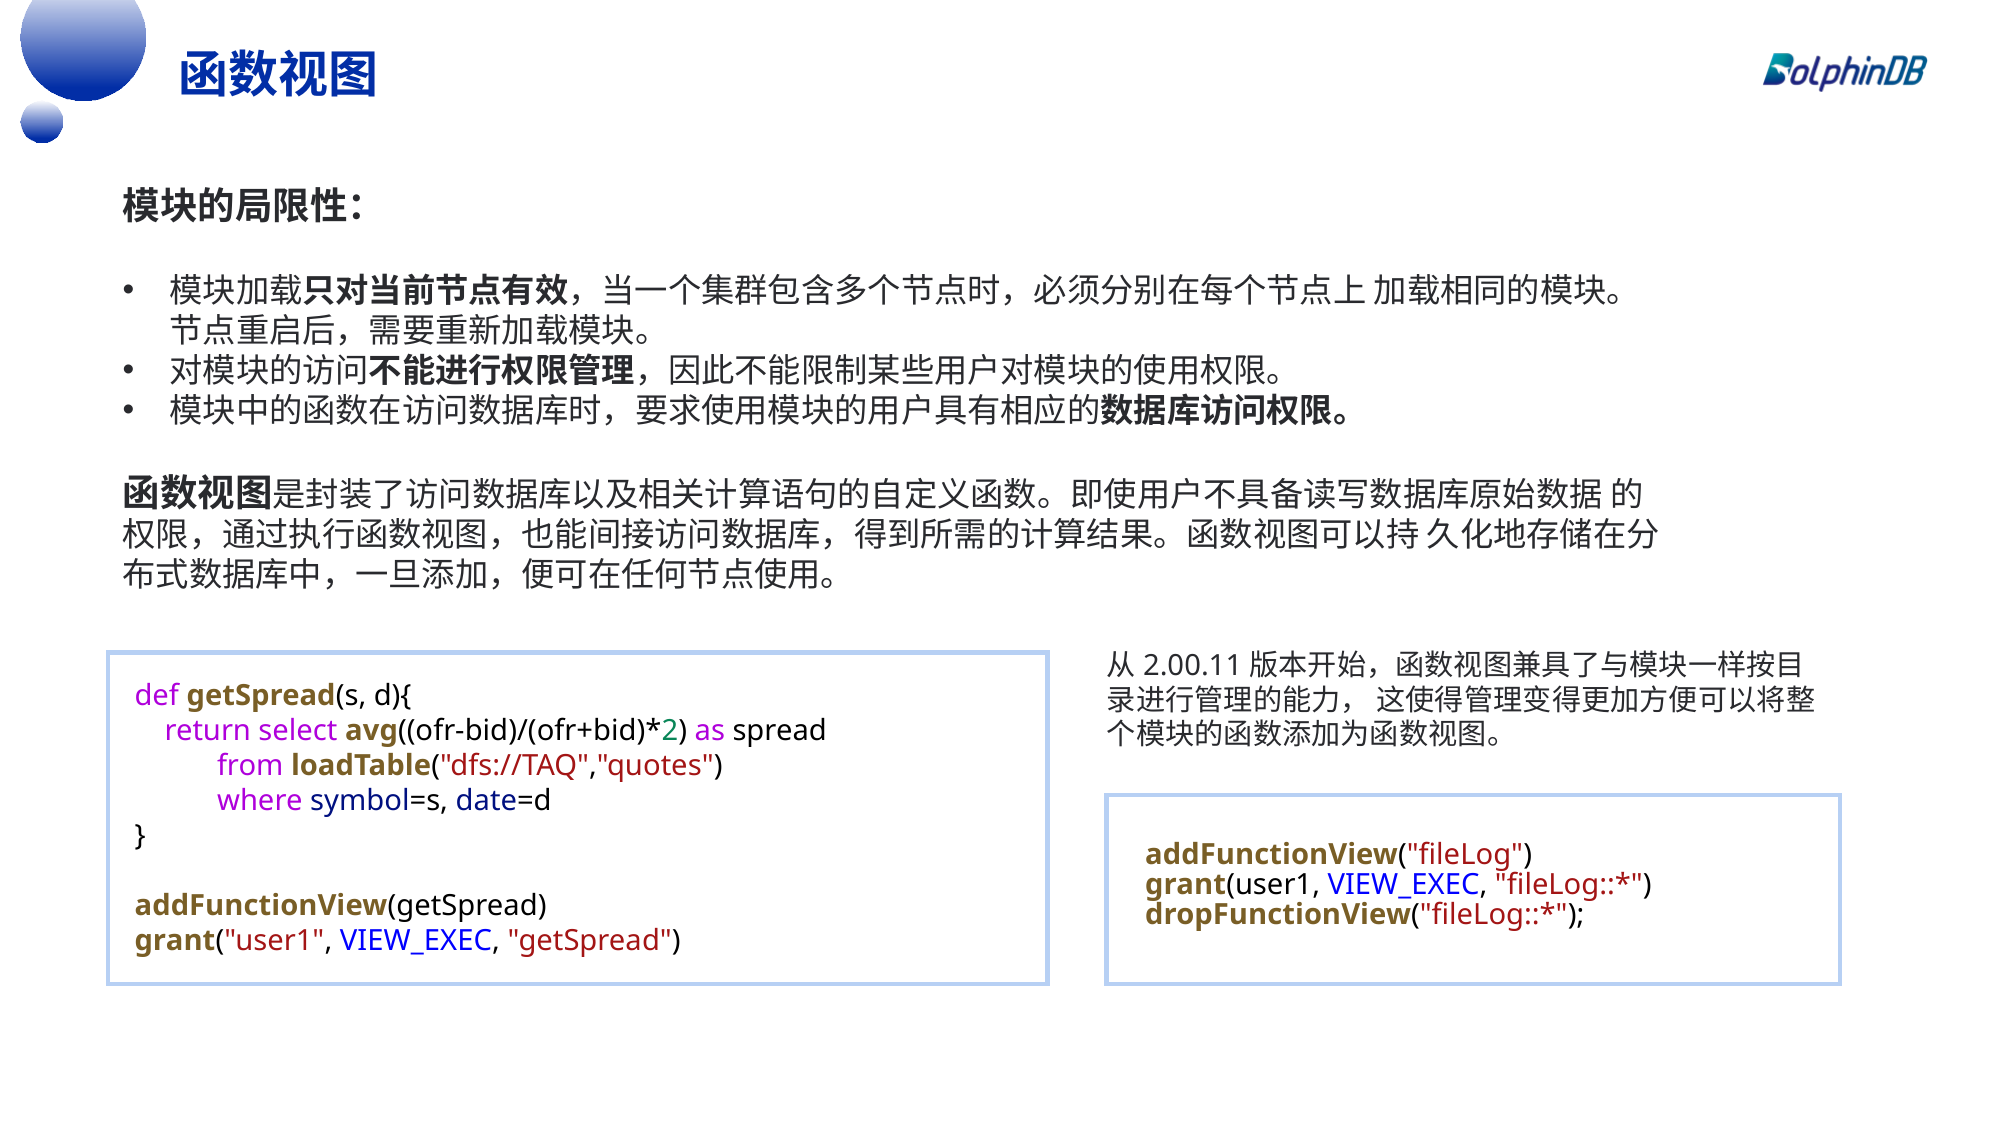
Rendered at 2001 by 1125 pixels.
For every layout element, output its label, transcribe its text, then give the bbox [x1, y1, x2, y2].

text_box 函数视图 [163, 35, 803, 110]
text_box 从2.00.11版本开始，函数视图兼具了与模块一样按目录进行管理的能力， 这使得管理变得更加方便可以将整个模块的函数添加为函数视图。 [1092, 638, 1841, 758]
text_box [107, 651, 1048, 985]
text_box [19, 99, 64, 144]
text_box [1106, 794, 1841, 985]
text_box 模块的局限性： 模块加载只对当前节点有效，当一个集群包含多个节点时，必须分别在每个节点上 加载相同的模块。节点重启后，需要重新加载模块。 对模块的访问不能进行权限管理，因此不能限制某些用户对模块的使用权限。 模块中的函数在访问数据库时，要求使用模块的用户具有相应的数据库访问权限。 [107, 174, 1676, 437]
text_box 函数视图是封装了访问数据库以及相关计算语句的自定义函数。即使用户不具备读写数据库原始数据 的权限，通过执行函数视图，也能间接访问数据库，得到所需的计算结果。函数视图可以持 久化地存储在分布式数据库中，一旦添加，便可在任何节点使用。 [107, 461, 1676, 601]
text_box [19, 0, 147, 102]
picture [1755, 47, 1929, 93]
